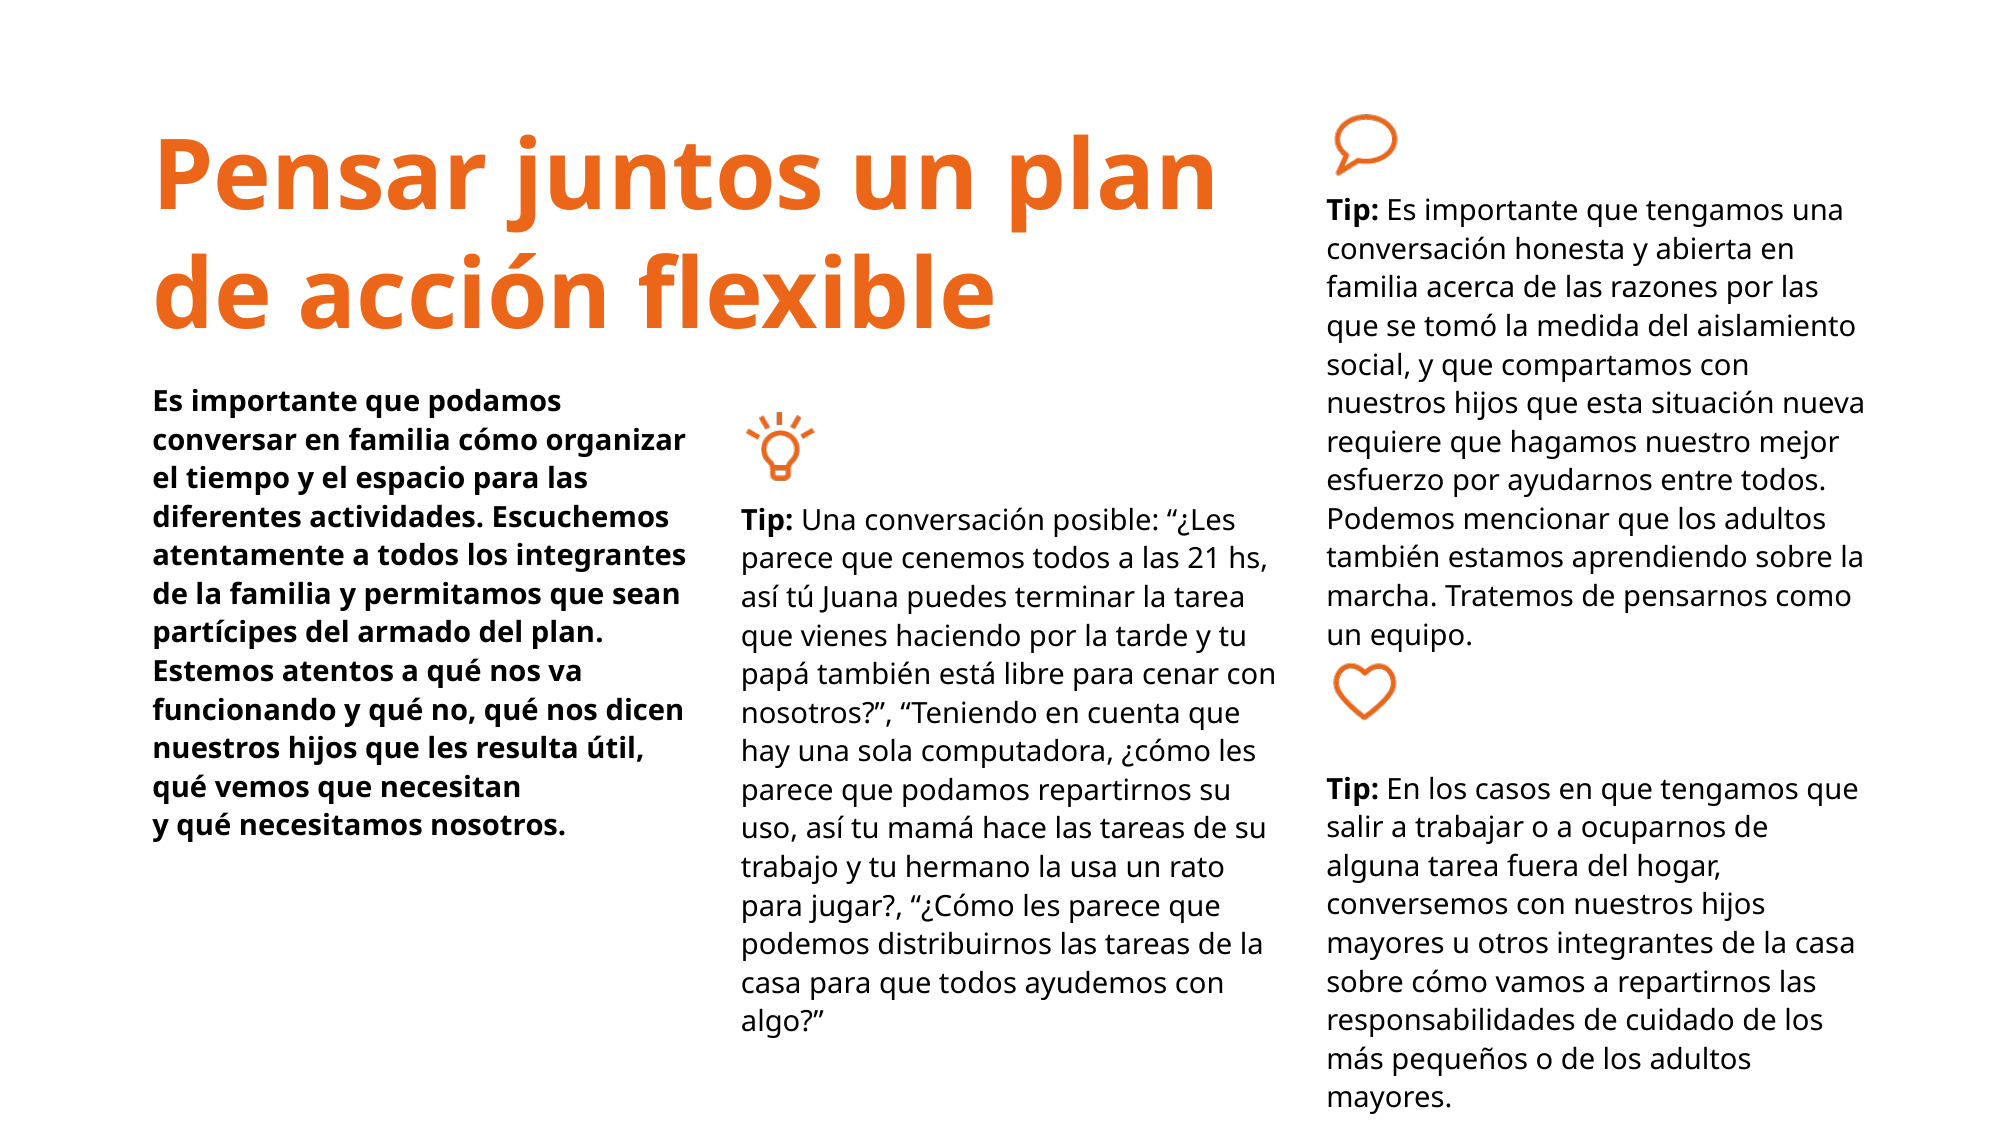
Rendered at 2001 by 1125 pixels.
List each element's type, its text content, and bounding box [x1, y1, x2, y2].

text_box Tip: Es importante que tengamos una conversación honesta y abierta en familia acerca de las razones por las que se tomó la medida del aislamiento social, y que compartamos con nuestros hijos que esta situación nueva requiere que hagamos nuestro mejor esfuerzo por ayudarnos entre todos. Podemos mencionar que los adultos también estamos aprendiendo sobre la marcha. Tratemos de pensarnos como un equipo. Tip: En los casos en que tengamos que salir a trabajar o a ocuparnos de alguna tarea fuera del hogar, conversemos con nuestros hijos mayores u otros integrantes de la casa sobre cómo vamos a repartirnos las responsabilidades de cuidado de los más pequeños o de los adultos mayores. [1326, 187, 1869, 1114]
title Pensar juntos un plan de acción flexible [152, 109, 1284, 409]
picture [1323, 645, 1410, 731]
text_box Es importante que podamos conversar en familia cómo organizar el tiempo y el espacio para las diferentes actividades. Escuchemos atentamente a todos los integrantes de la familia y permitamos que sean partícipes del armado del plan. Estemos atentos a qué nos va funcionando y qué no, qué nos dicen nuestros hijos que les resulta útil, qué vemos que necesitan y qué necesitamos nosotros. [152, 409, 695, 842]
picture [737, 403, 824, 489]
picture [1323, 102, 1410, 188]
text_box Tip: Una conversación posible: “¿Les parece que cenemos todos a las 21 hs, así tú Juana puedes terminar la tarea que vienes haciendo por la tarde y tu papá también está libre para cenar con nosotros?”, “Teniendo en cuenta que hay una sola computadora, ¿cómo les parece que podamos repartirnos su uso, así tu mamá hace las tareas de su trabajo y tu hermano la usa un rato para jugar?, “¿Cómo les parece que podemos distribuirnos las tareas de la casa para que todos ayudemos con algo?” [740, 497, 1284, 1038]
